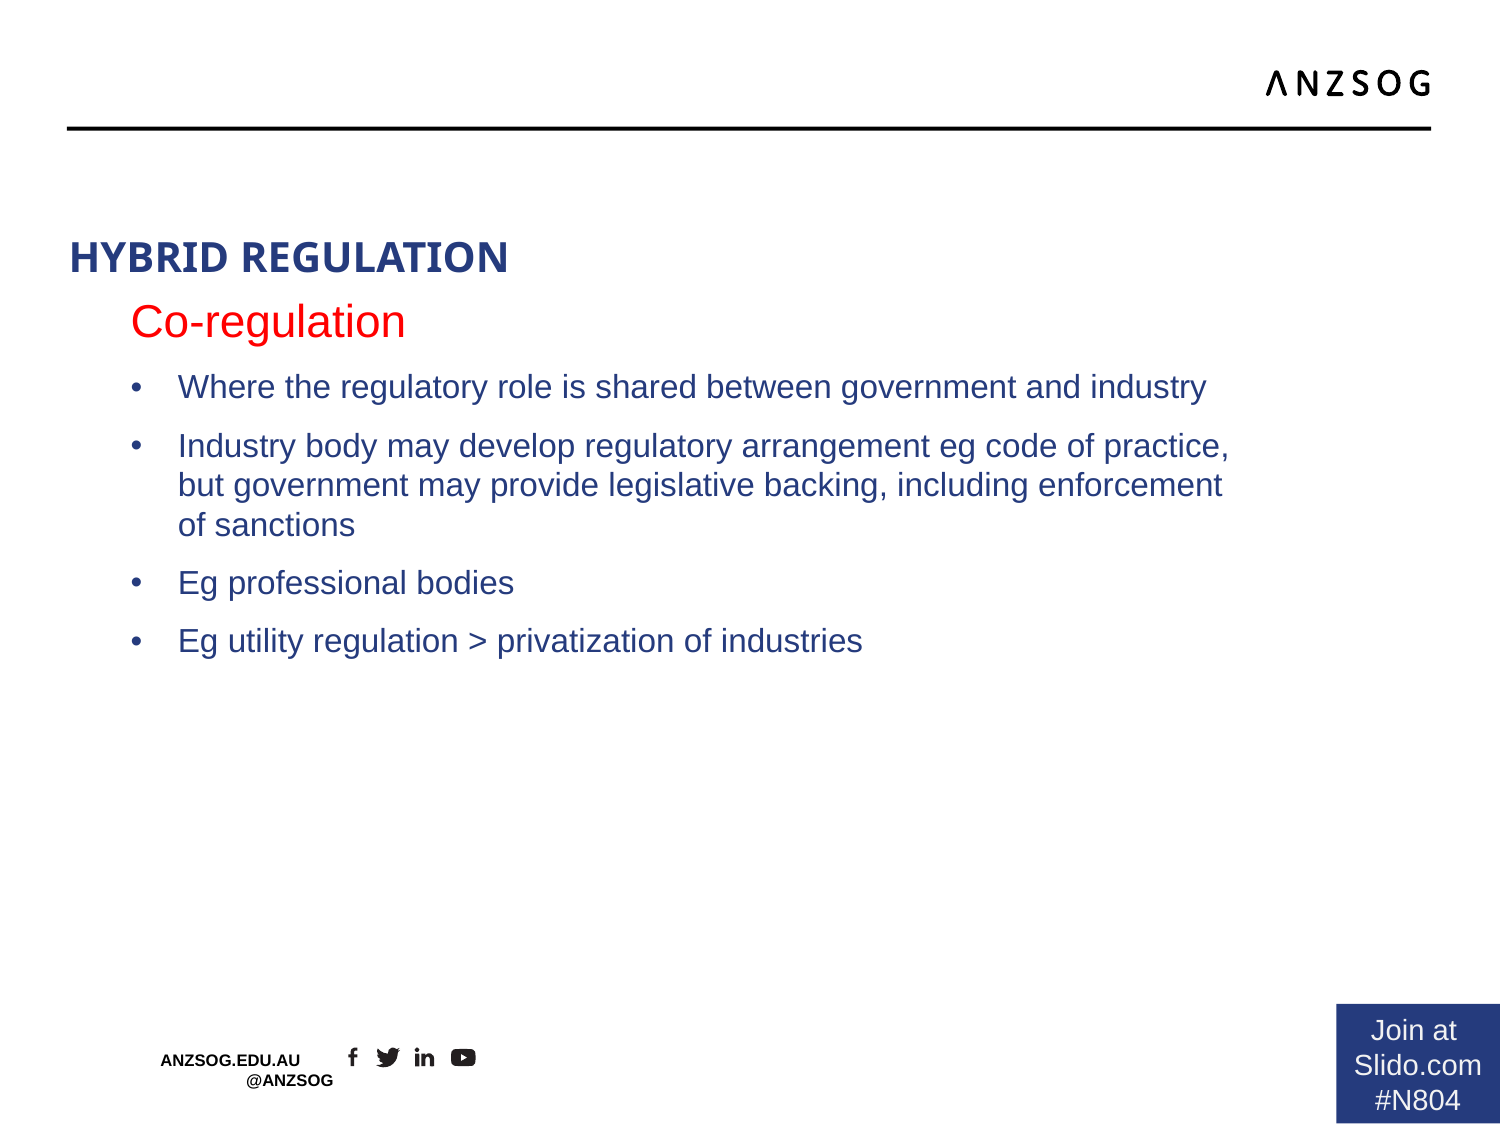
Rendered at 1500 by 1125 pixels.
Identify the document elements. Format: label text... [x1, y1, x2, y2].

title Hybrid regulation [53, 138, 1430, 289]
list Co-regulation Where the regulatory role is shared between government and industry Industry body may develop regulatory arrangement eg code of practice, but government may provide legislative backing, including enforcement of sanctions Eg professional bodies Eg utility regulation > privatization of industries [115, 286, 1268, 873]
text_box Join at Slido.com #N804 [1336, 1003, 1500, 1124]
slide_number [128, 1081, 1045, 1097]
